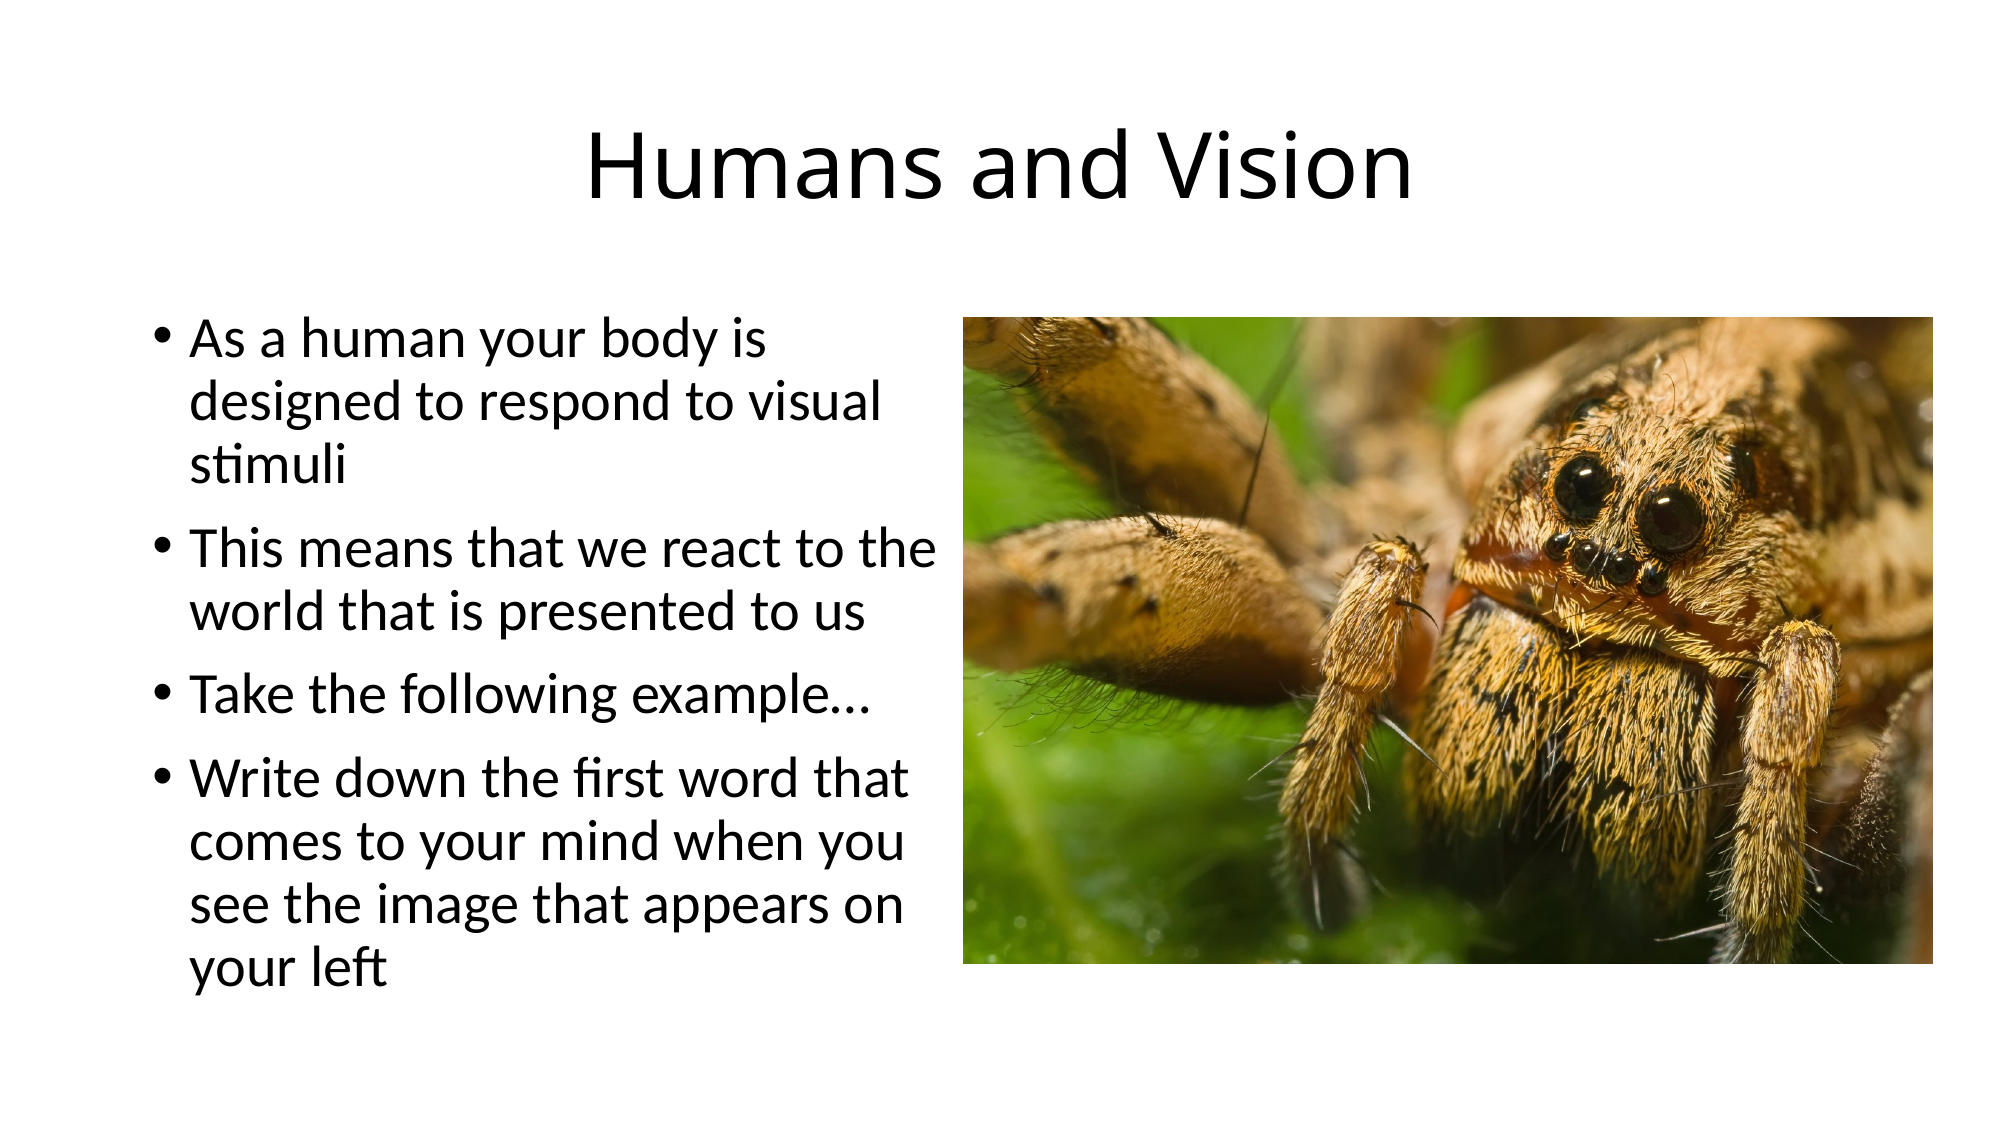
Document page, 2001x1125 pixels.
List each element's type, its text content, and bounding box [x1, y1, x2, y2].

title Humans and Vision [137, 59, 1863, 278]
picture [963, 317, 1933, 964]
list As a human your body is designed to respond to visual stimuli This means that we react to the world that is presented to us Take the following example… Write down the first word that comes to your mind when you see the image that appears on your left [137, 299, 988, 1046]
